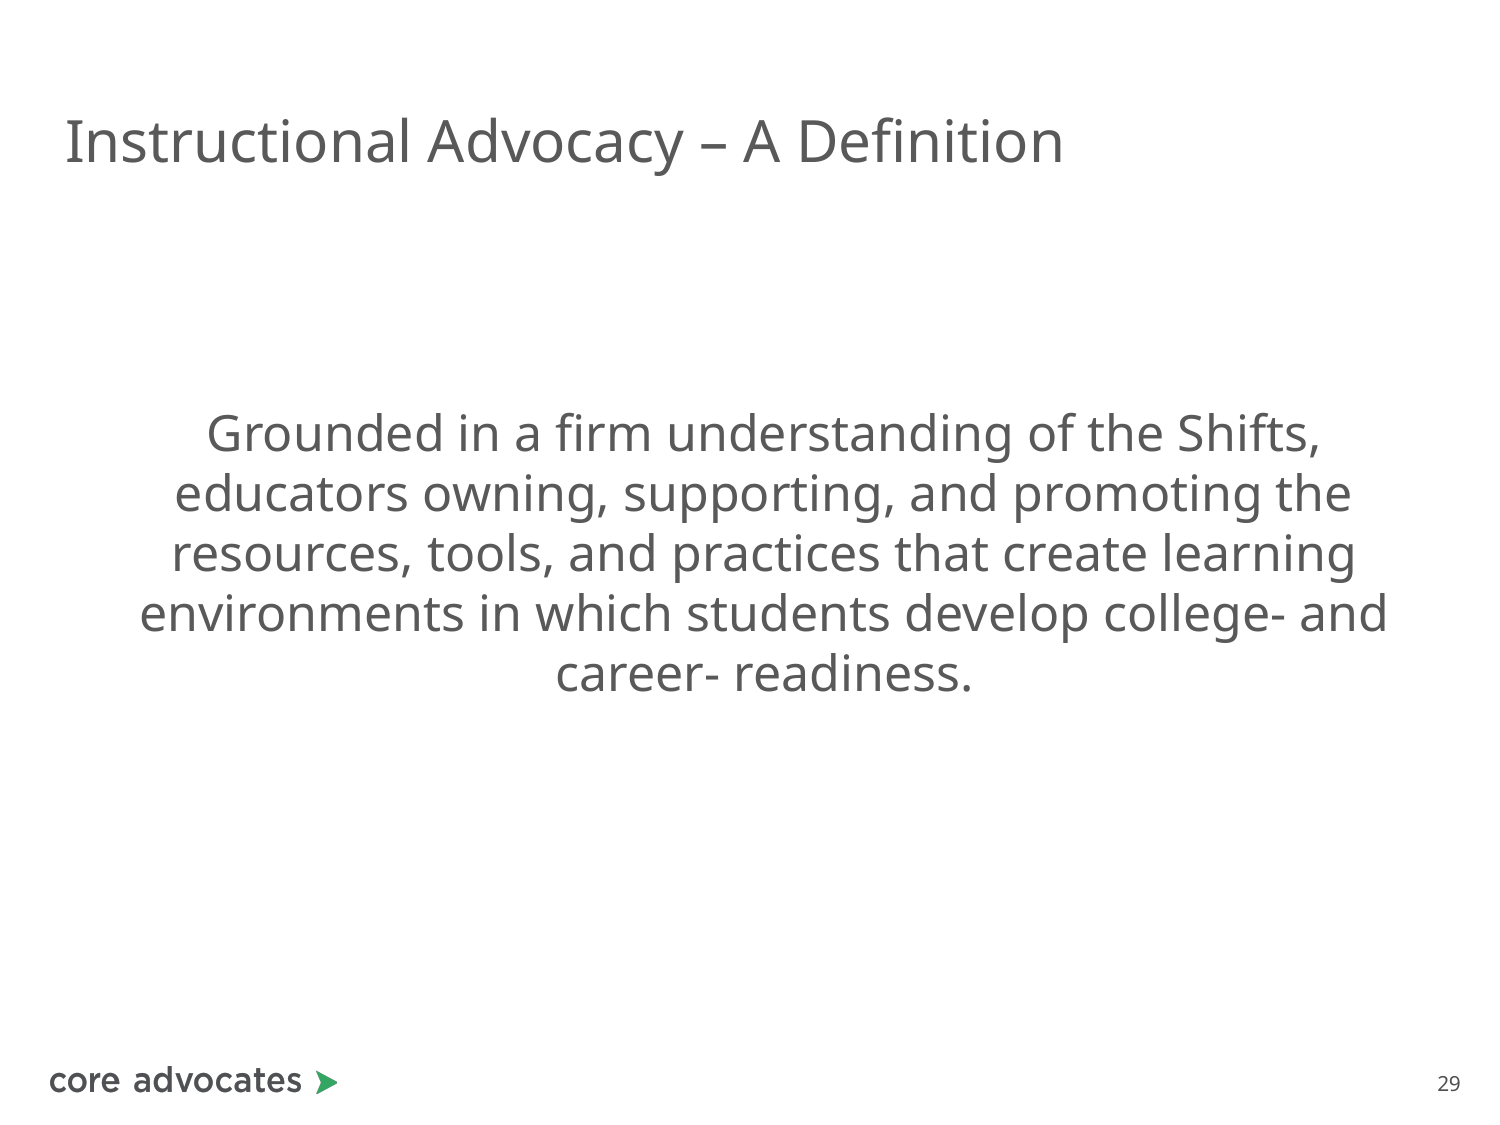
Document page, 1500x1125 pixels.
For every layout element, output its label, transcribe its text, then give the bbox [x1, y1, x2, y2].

title Instructional Advocacy – A Definition [50, 45, 1457, 233]
list Grounded in a firm understanding of the Shifts, educators owning, supporting, and promoting the resources, tools, and practices that create learning environments in which students develop college- and career- readiness. [50, 257, 1457, 1001]
picture [50, 1066, 337, 1094]
